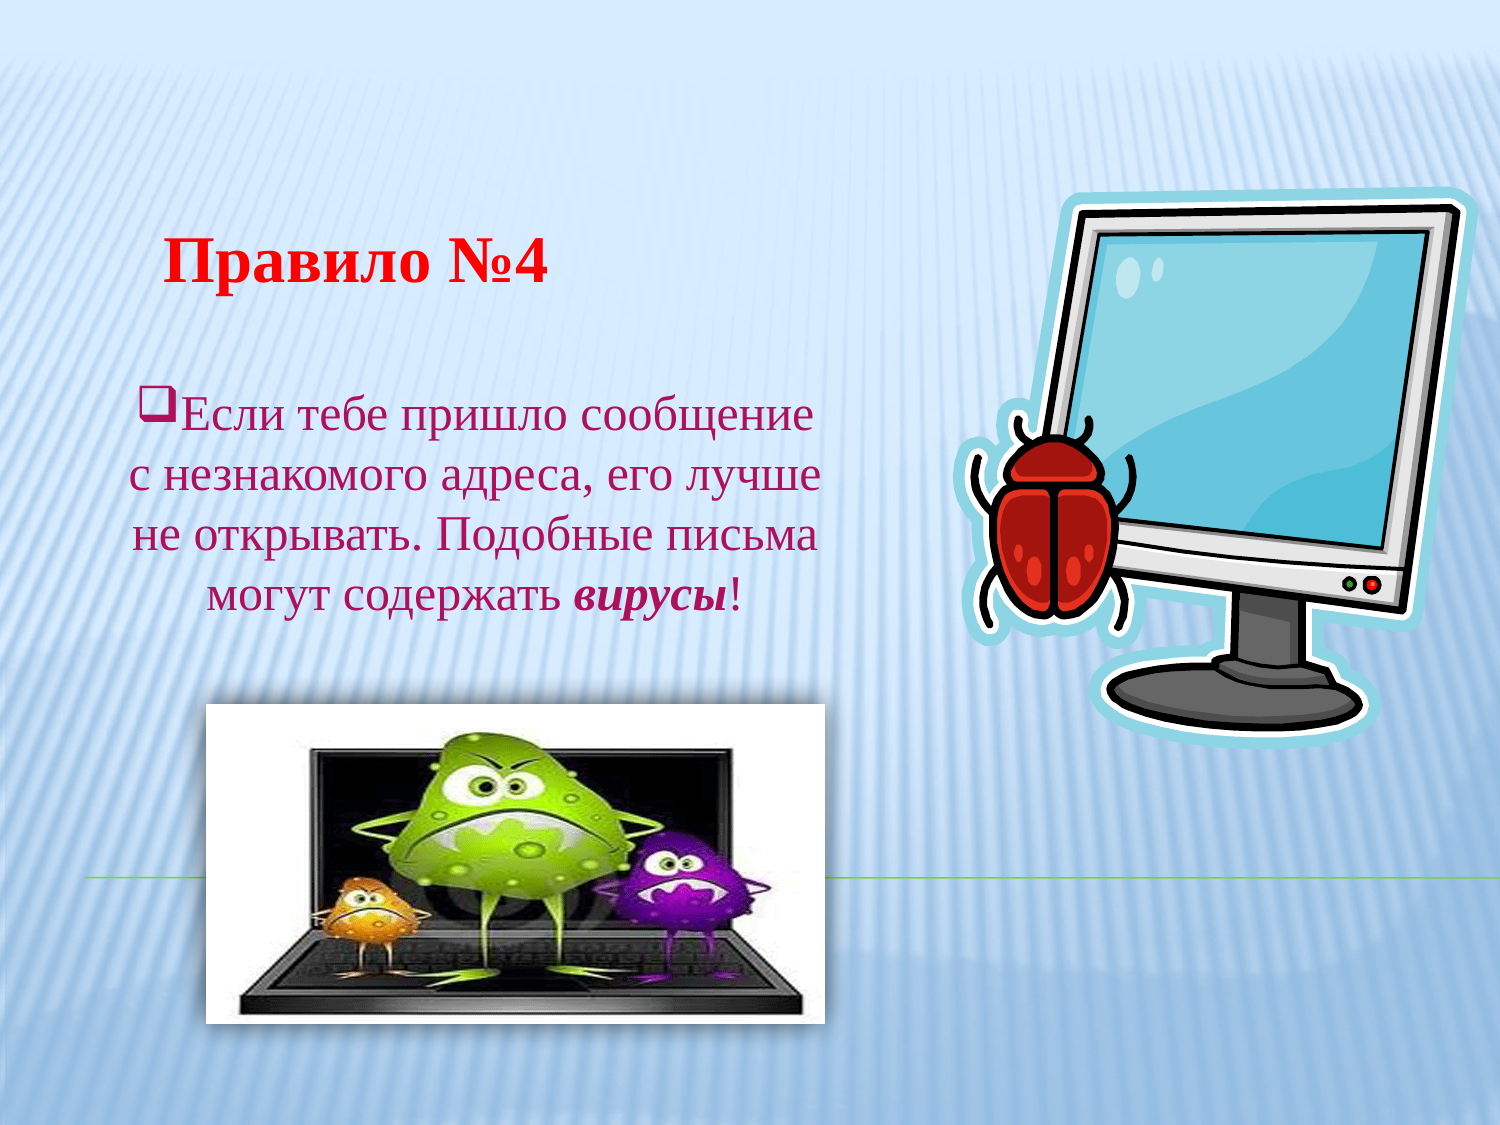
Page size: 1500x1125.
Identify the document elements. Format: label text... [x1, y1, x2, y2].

text_box Правило №4 [149, 208, 565, 303]
picture [950, 184, 1481, 752]
picture [206, 703, 825, 1024]
text_box Если тебе пришло сообщение с незнакомого адреса, его лучше не открывать. Подобные письма могут содержать вирусы! [100, 373, 851, 629]
